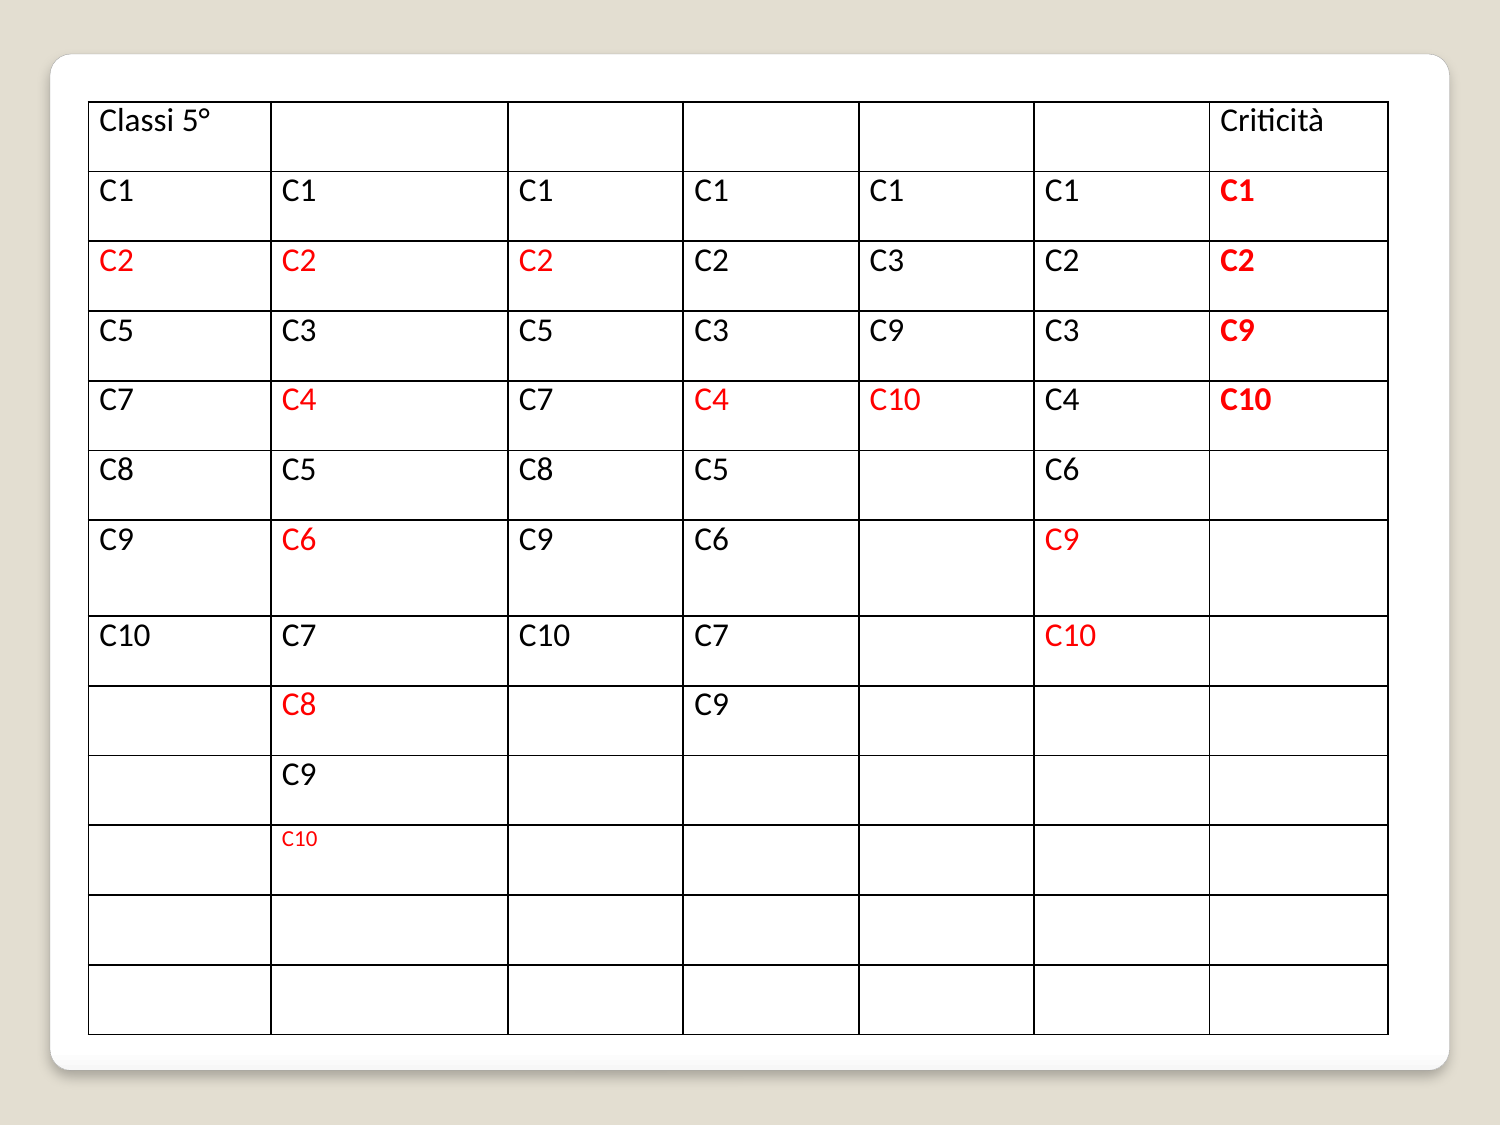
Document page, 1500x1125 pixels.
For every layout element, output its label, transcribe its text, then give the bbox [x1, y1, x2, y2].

table_cell [89, 687, 270, 755]
table_cell [89, 896, 270, 964]
table_cell C7 [89, 382, 270, 450]
table_cell [860, 521, 1033, 615]
table_cell [860, 451, 1033, 519]
table_cell [509, 687, 682, 755]
table_cell [1210, 826, 1387, 894]
table_cell [684, 756, 858, 824]
table_cell C10 [1210, 382, 1387, 450]
table_cell [860, 756, 1033, 824]
table_cell C3 [860, 242, 1033, 310]
table_cell C7 [509, 382, 682, 450]
table_cell [272, 966, 507, 1034]
table_cell C7 [272, 617, 507, 685]
table_cell [1210, 451, 1387, 519]
table_cell C3 [272, 312, 507, 380]
table_cell [860, 617, 1033, 685]
table_cell C1 [860, 172, 1033, 240]
table_cell C2 [272, 242, 507, 310]
table_cell [684, 966, 858, 1034]
table_header Criticità [1210, 103, 1387, 171]
table_cell [1210, 687, 1387, 755]
table_cell C8 [272, 687, 507, 755]
table_cell C10 [1035, 617, 1209, 685]
table_cell C10 [272, 826, 507, 894]
table_cell [684, 826, 858, 894]
table_cell [1210, 617, 1387, 685]
table_cell C8 [89, 451, 270, 519]
table_cell [89, 756, 270, 824]
table_cell [509, 826, 682, 894]
table_cell [509, 896, 682, 964]
table_cell [1210, 896, 1387, 964]
table_cell C9 [684, 687, 858, 755]
table_cell C6 [1035, 451, 1209, 519]
table_cell [1035, 756, 1209, 824]
table_header [1035, 103, 1209, 171]
table_cell C4 [684, 382, 858, 450]
table_cell C2 [684, 242, 858, 310]
table_header [509, 103, 682, 171]
table_header [684, 103, 858, 171]
table_cell C9 [860, 312, 1033, 380]
table_cell [509, 756, 682, 824]
table_cell C7 [684, 617, 858, 685]
table_cell [1035, 896, 1209, 964]
table_cell C3 [1035, 312, 1209, 380]
table_cell [509, 966, 682, 1034]
table_cell C8 [509, 451, 682, 519]
table_cell [1035, 966, 1209, 1034]
table_cell C1 [1210, 172, 1387, 240]
table_cell C2 [509, 242, 682, 310]
table_cell C4 [272, 382, 507, 450]
table_cell [860, 896, 1033, 964]
table_cell C9 [1035, 521, 1209, 615]
table_cell C9 [89, 521, 270, 615]
table_cell [684, 896, 858, 964]
table_cell [1210, 756, 1387, 824]
table_cell C9 [1210, 312, 1387, 380]
table_header [860, 103, 1033, 171]
table_cell [860, 687, 1033, 755]
table_cell C6 [272, 521, 507, 615]
table_cell C9 [272, 756, 507, 824]
table_cell [1210, 966, 1387, 1034]
table_cell [1210, 521, 1387, 615]
table_cell C2 [1035, 242, 1209, 310]
table_cell C5 [89, 312, 270, 380]
table_cell [89, 826, 270, 894]
table_header Classi 5° [89, 103, 270, 171]
table_cell [1035, 826, 1209, 894]
table_cell C9 [509, 521, 682, 615]
table_cell C3 [684, 312, 858, 380]
table_cell C10 [860, 382, 1033, 450]
table_cell C2 [1210, 242, 1387, 310]
table_header [272, 103, 507, 171]
table_cell C1 [89, 172, 270, 240]
table_cell C5 [272, 451, 507, 519]
table_cell C10 [509, 617, 682, 685]
table_cell C1 [684, 172, 858, 240]
table_cell C1 [272, 172, 507, 240]
table_cell C10 [89, 617, 270, 685]
table_cell C6 [684, 521, 858, 615]
table_cell [1035, 687, 1209, 755]
table_cell [860, 826, 1033, 894]
table_cell C5 [509, 312, 682, 380]
table_cell C4 [1035, 382, 1209, 450]
table_cell [860, 966, 1033, 1034]
table_cell [89, 966, 270, 1034]
table_cell C1 [509, 172, 682, 240]
table_cell [272, 896, 507, 964]
table_cell C1 [1035, 172, 1209, 240]
table_cell C2 [89, 242, 270, 310]
table_cell C5 [684, 451, 858, 519]
